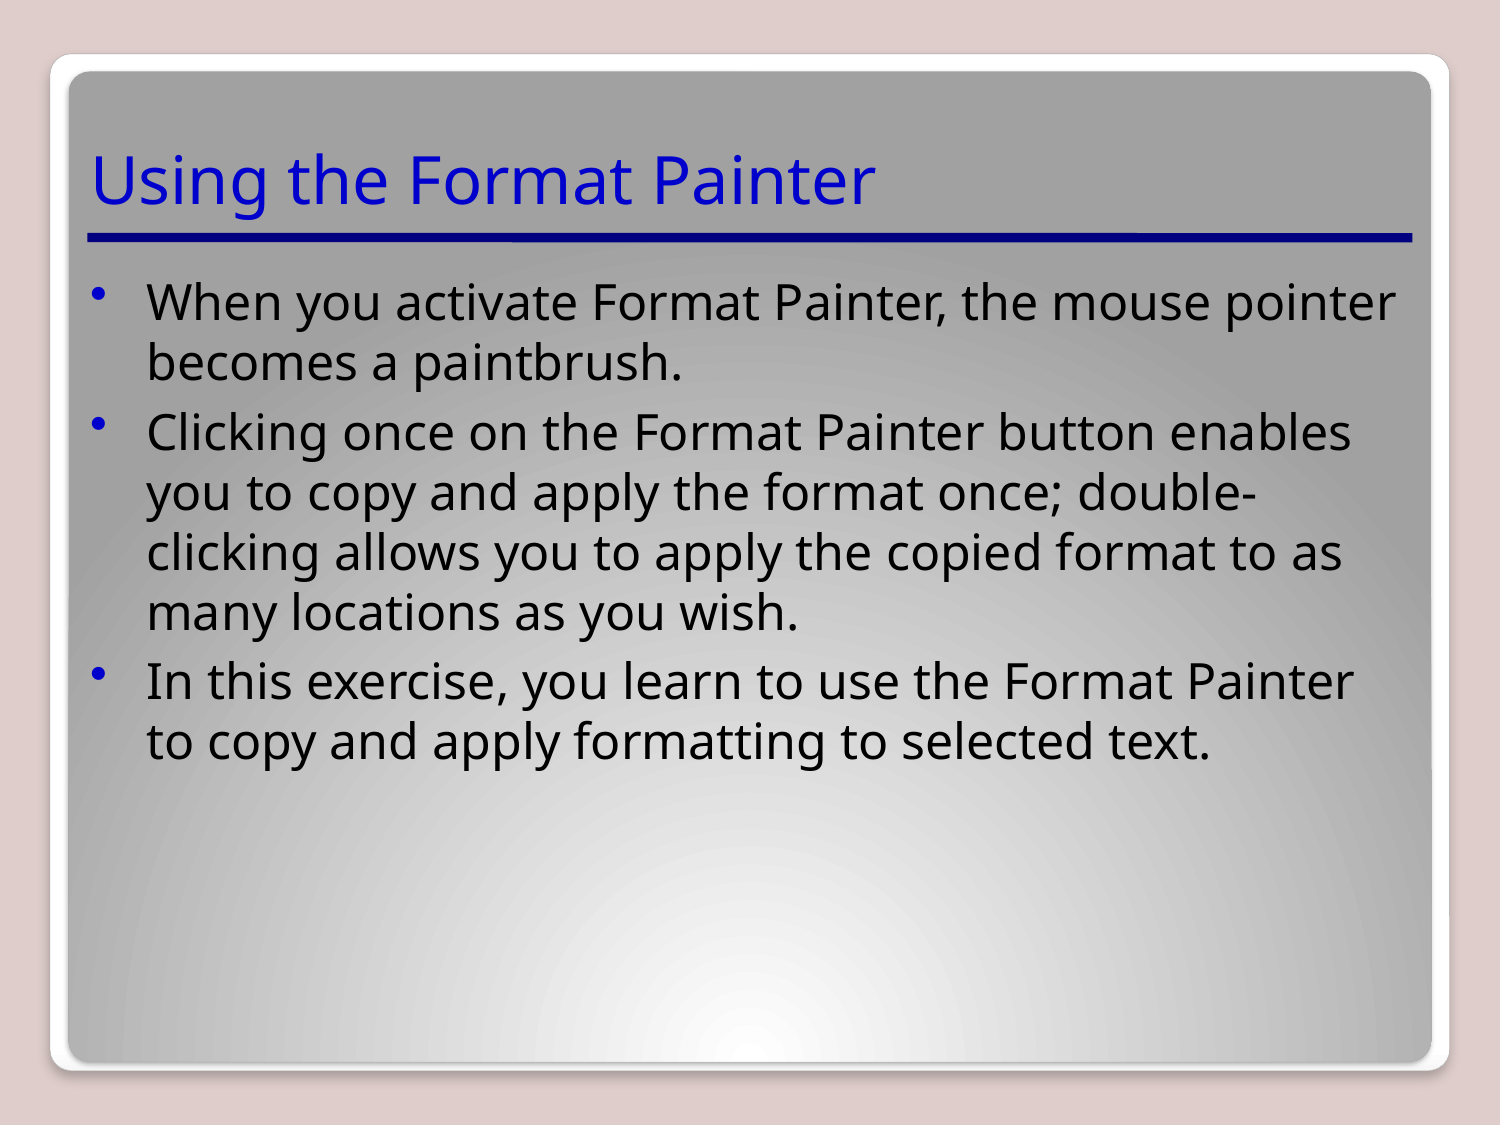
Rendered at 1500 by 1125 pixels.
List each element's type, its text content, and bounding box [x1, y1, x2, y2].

title Using the Format Painter [74, 74, 1426, 226]
list When you activate Format Painter, the mouse pointer becomes a paintbrush. Clicking once on the Format Painter button enables you to copy and apply the format once; double-clicking allows you to apply the copied format to as many locations as you wish. In this exercise, you learn to use the Format Painter to copy and apply formatting to selected text. [74, 262, 1426, 1063]
